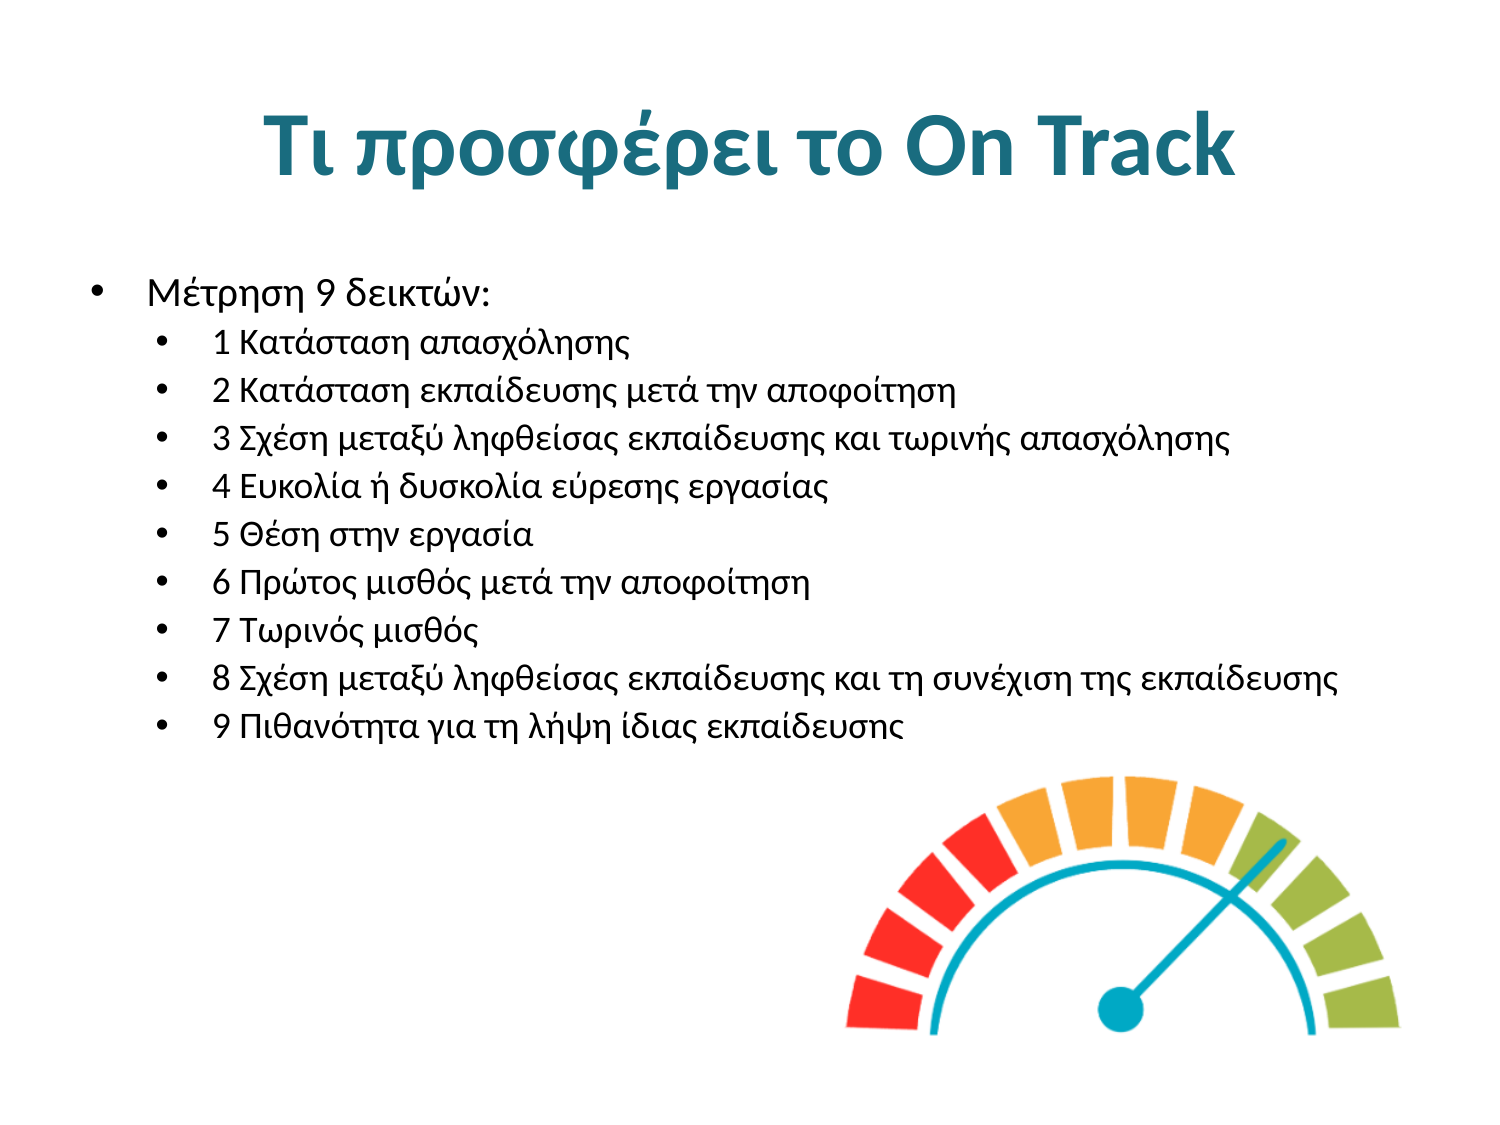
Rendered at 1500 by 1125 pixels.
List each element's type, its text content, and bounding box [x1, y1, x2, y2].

list Μέτρηση 9 δεικτών: 1 Κατάσταση απασχόλησης 2 Κατάσταση εκπαίδευσης μετά την αποφοίτηση 3 Σχέση μεταξύ ληφθείσας εκπαίδευσης και τωρινής απασχόλησης 4 Ευκολία ή δυσκολία εύρεσης εργασίας 5 Θέση στην εργασία 6 Πρώτος μισθός μετά την αποφοίτηση 7 Τωρινός μισθός 8 Σχέση μεταξύ ληφθείσας εκπαίδευσης και τη συνέχιση της εκπαίδευσης 9 Πιθανότητα για τη λήψη ίδιας εκπαίδευσης [75, 262, 1376, 1005]
picture [796, 739, 1460, 1095]
title Τι προσφέρει το On Track [75, 45, 1425, 233]
